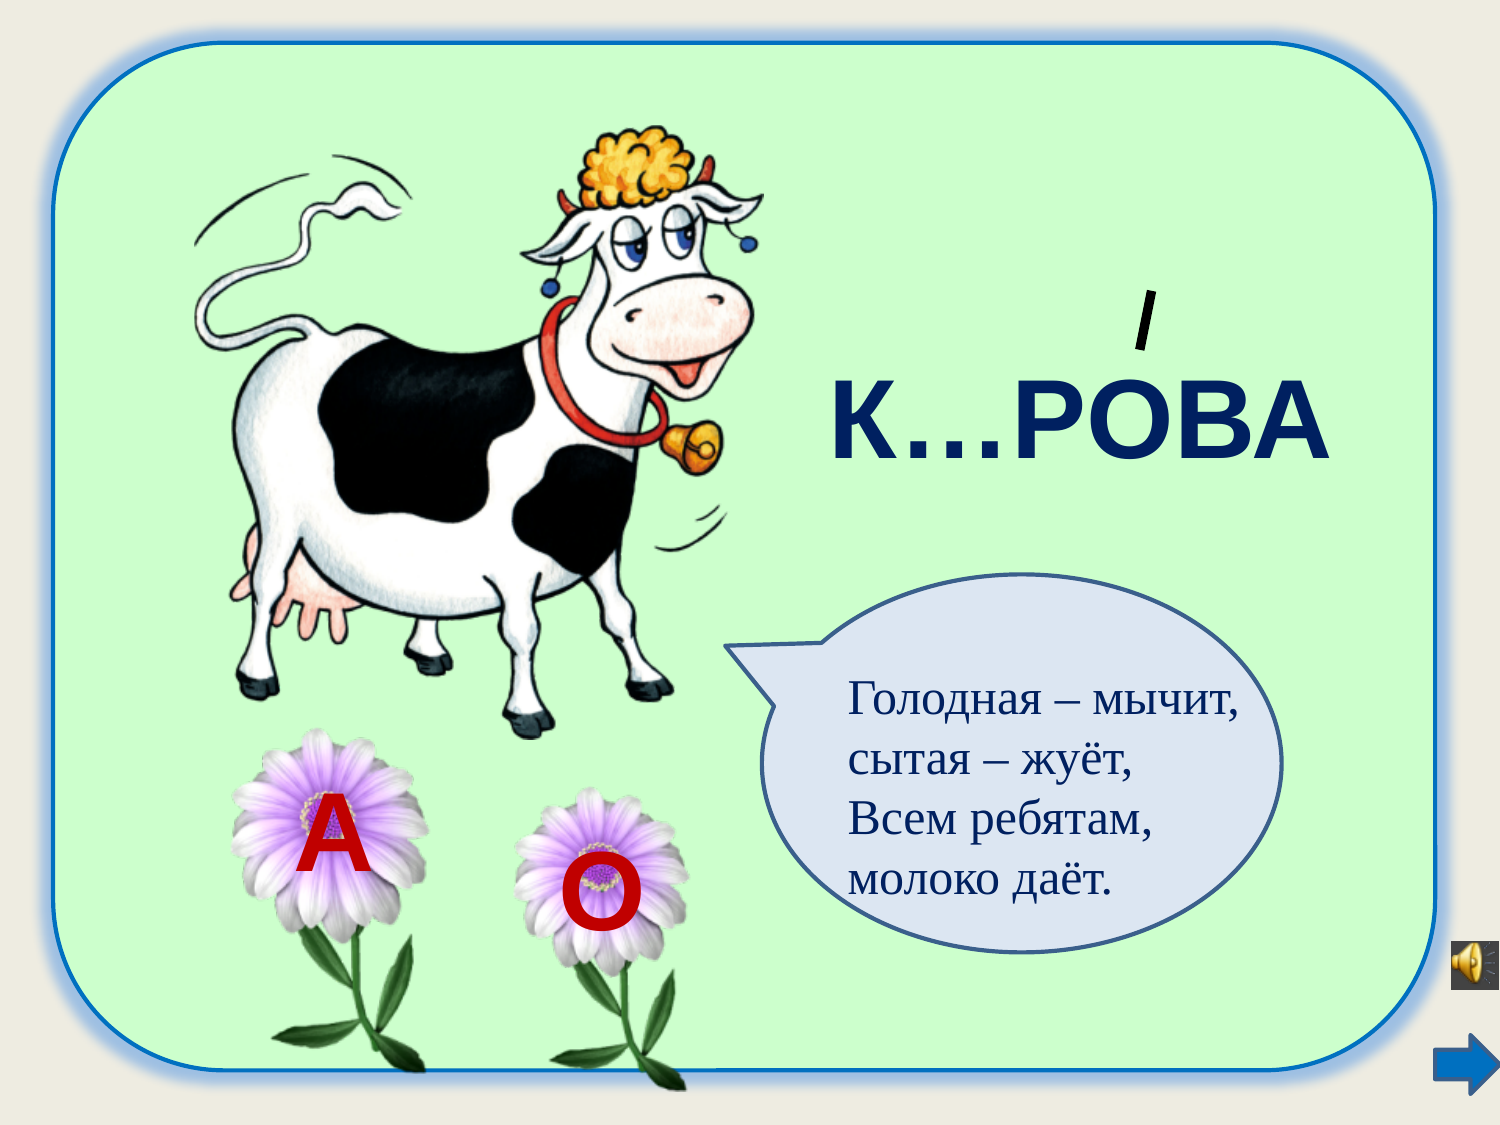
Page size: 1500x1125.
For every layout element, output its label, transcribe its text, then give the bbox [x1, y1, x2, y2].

picture [513, 786, 692, 1093]
text_box Голодная – мычит, сытая – жуёт, Всем ребятам, молоко даёт. [832, 656, 1329, 912]
text_box [50, 40, 1438, 1073]
picture [1449, 940, 1500, 991]
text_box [810, 290, 1352, 490]
text_box [857, 912, 1187, 955]
text_box [1433, 1033, 1500, 1096]
picture [194, 125, 764, 1074]
text_box [759, 572, 1239, 896]
